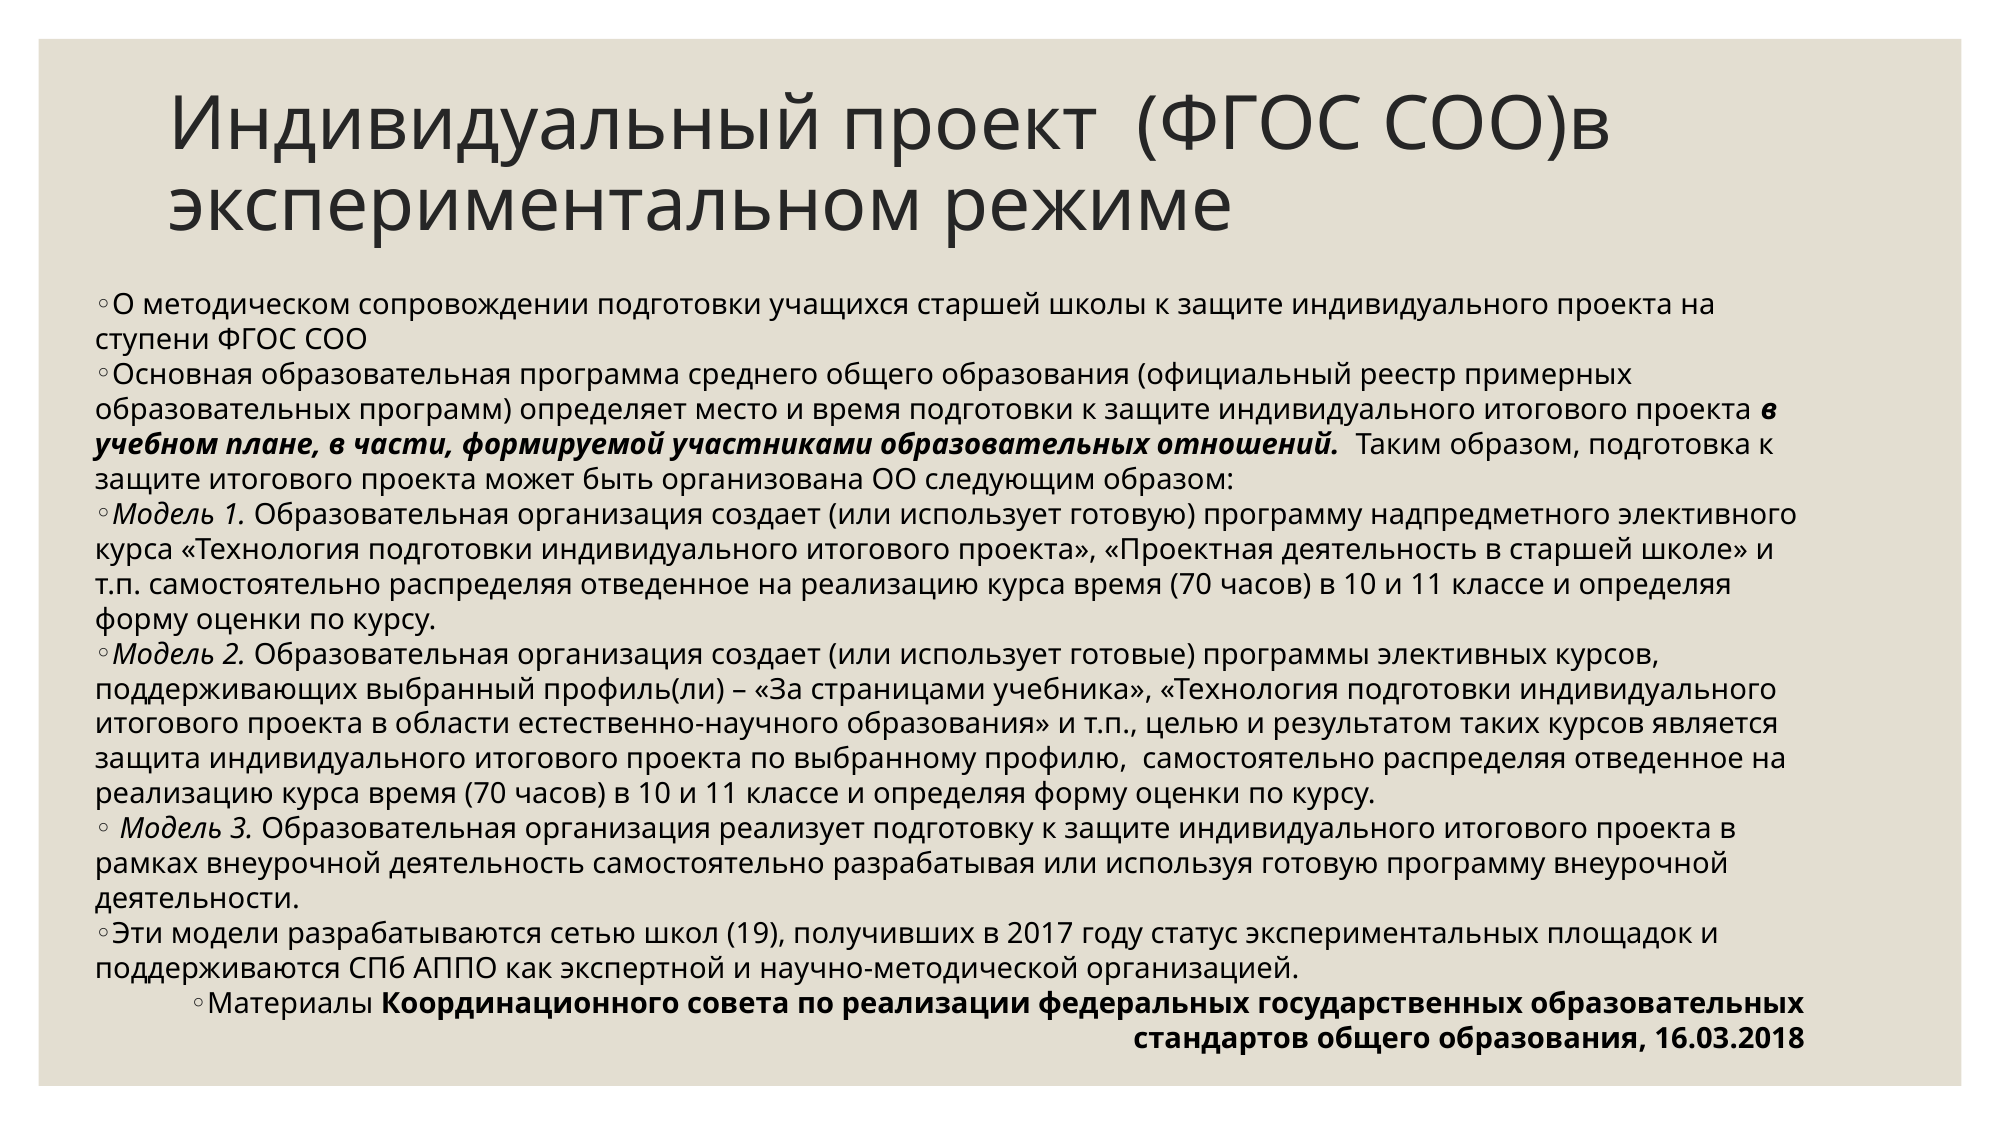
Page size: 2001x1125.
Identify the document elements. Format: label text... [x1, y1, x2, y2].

title Индивидуальный проект (ФГОС СОО)в экспериментальном режиме [153, 52, 1804, 277]
list О методическом сопровождении подготовки учащихся старшей школы к защите индивидуального проекта на ступени ФГОС СОО Основная образовательная программа среднего общего образования (официальный реестр примерных образовательных программ) определяет место и время подготовки к защите индивидуального итогового проекта в учебном плане, в части, формируемой участниками образовательных отношений. Таким образом, подготовка к защите итогового проекта может быть организована ОО следующим образом: Модель 1. Образовательная организация создает (или использует готовую) программу надпредметного элективного курса «Технология подготовки индивидуального итогового проекта», «Проектная деятельность в старшей школе» и т.п. самостоятельно распределяя отведенное на реализацию курса время (70 часов) в 10 и 11 классе и определяя форму оценки по курсу. Модель 2. Образовательная организация создает (или использует готовые) программы элективных курсов, поддерживающих выбранный профиль(ли) – «За страницами учебника», «Технология подготовки индивидуального итогового проекта в области естественно-научного образования» и т.п., целью и результатом таких курсов является защита индивидуального итогового проекта по выбранному профилю, самостоятельно распределяя отведенное на реализацию курса время (70 часов) в 10 и 11 классе и определяя форму оценки по курсу. Модель 3. Образовательная организация реализует подготовку к защите индивидуального итогового проекта в рамках внеурочной деятельность самостоятельно разрабатывая или используя готовую программу внеурочной деятельности. Эти модели разрабатываются сетью школ (19), получивших в 2017 году статус экспериментальных площадок и поддерживаются СПб АППО как экспертной и научно-методической организацией. Материалы Координационного совета по реализации федеральных государственных образовательных стандартов общего образования, 16.03.2018 [68, 277, 1821, 988]
